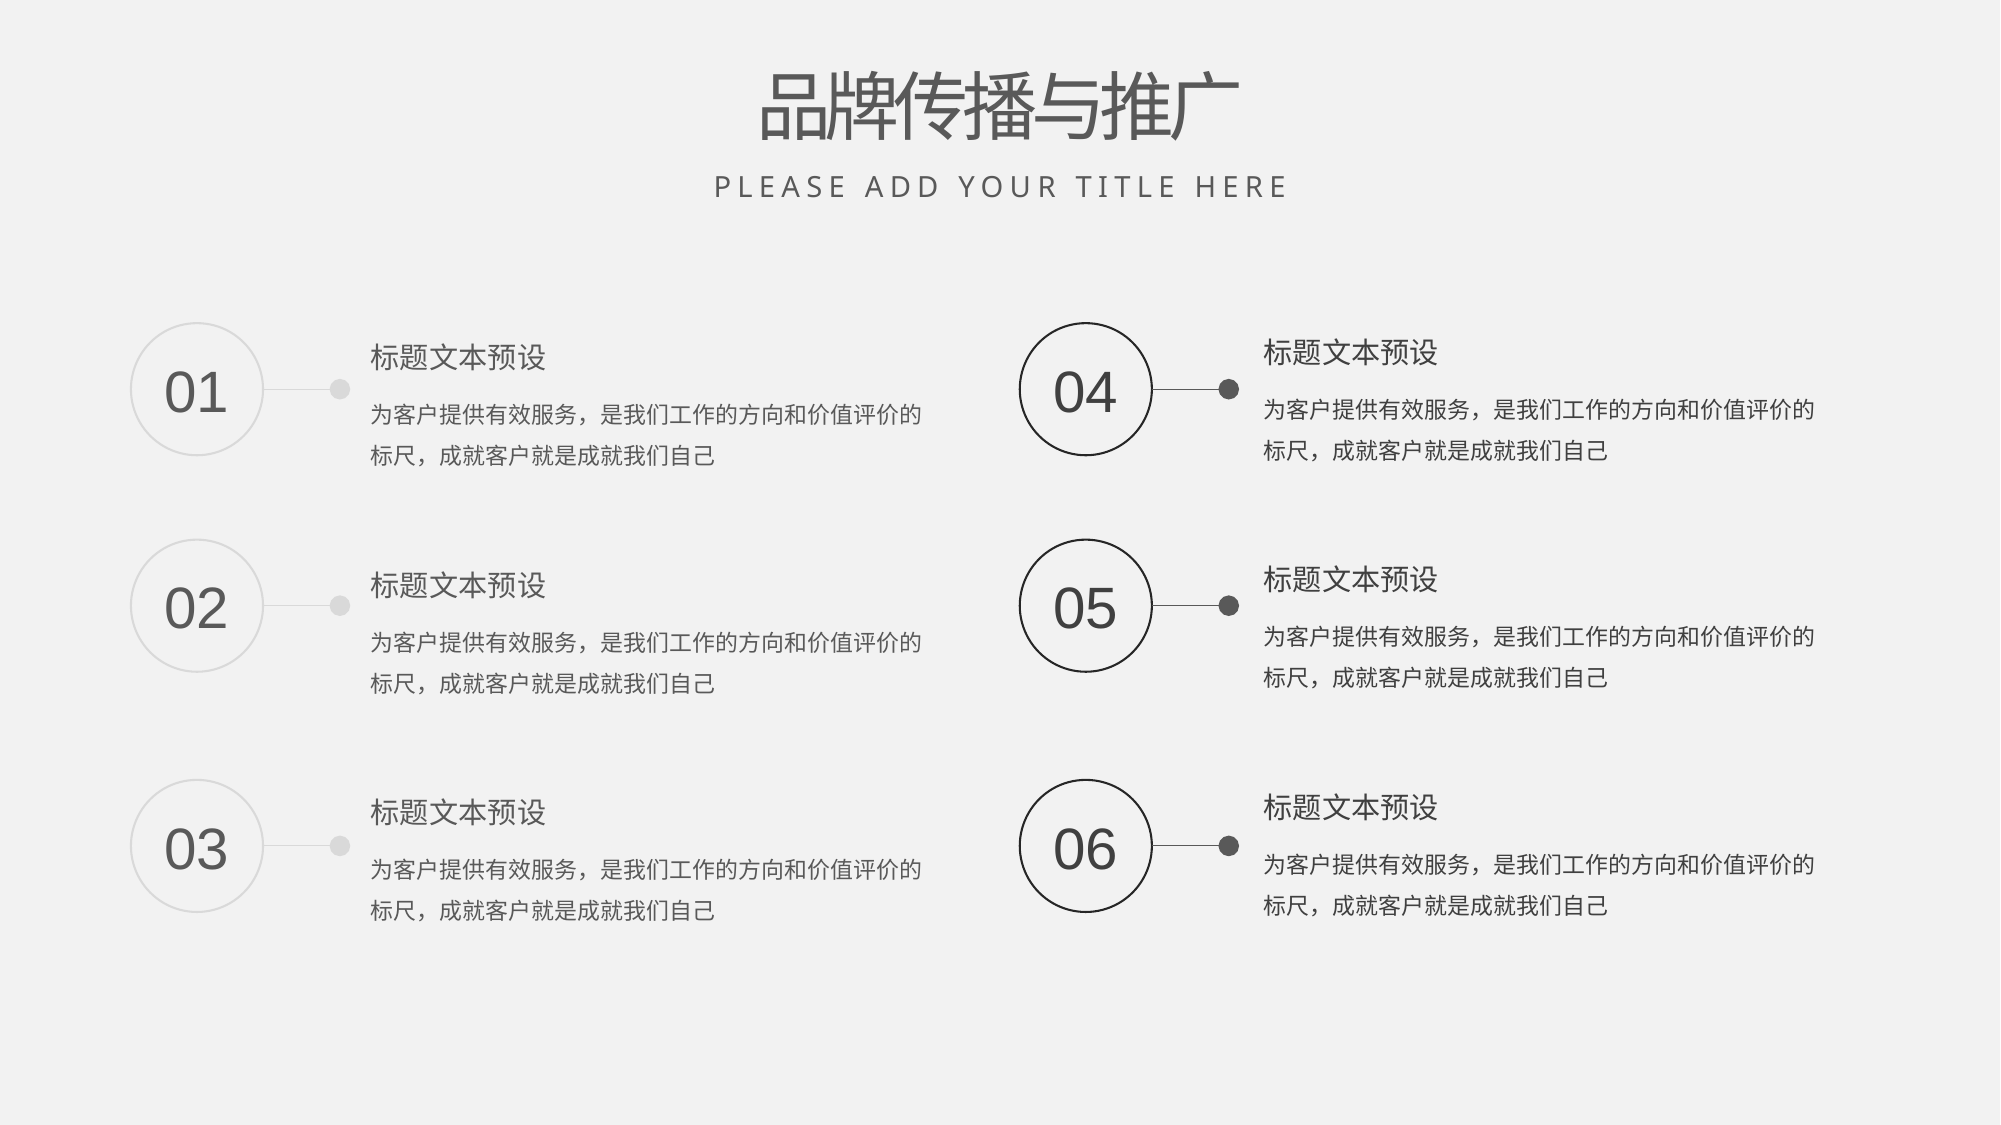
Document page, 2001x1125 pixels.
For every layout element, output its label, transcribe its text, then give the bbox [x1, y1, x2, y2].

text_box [356, 332, 939, 478]
text_box 04 [1018, 322, 1153, 457]
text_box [1248, 326, 1832, 473]
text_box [356, 786, 939, 933]
text_box 01 [129, 322, 265, 457]
text_box 03 [129, 778, 265, 914]
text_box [573, 52, 1427, 214]
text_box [1248, 554, 1832, 701]
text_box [1248, 781, 1832, 928]
text_box 05 [1018, 538, 1153, 673]
text_box 02 [129, 538, 265, 673]
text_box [356, 559, 939, 706]
text_box 06 [1018, 778, 1153, 914]
